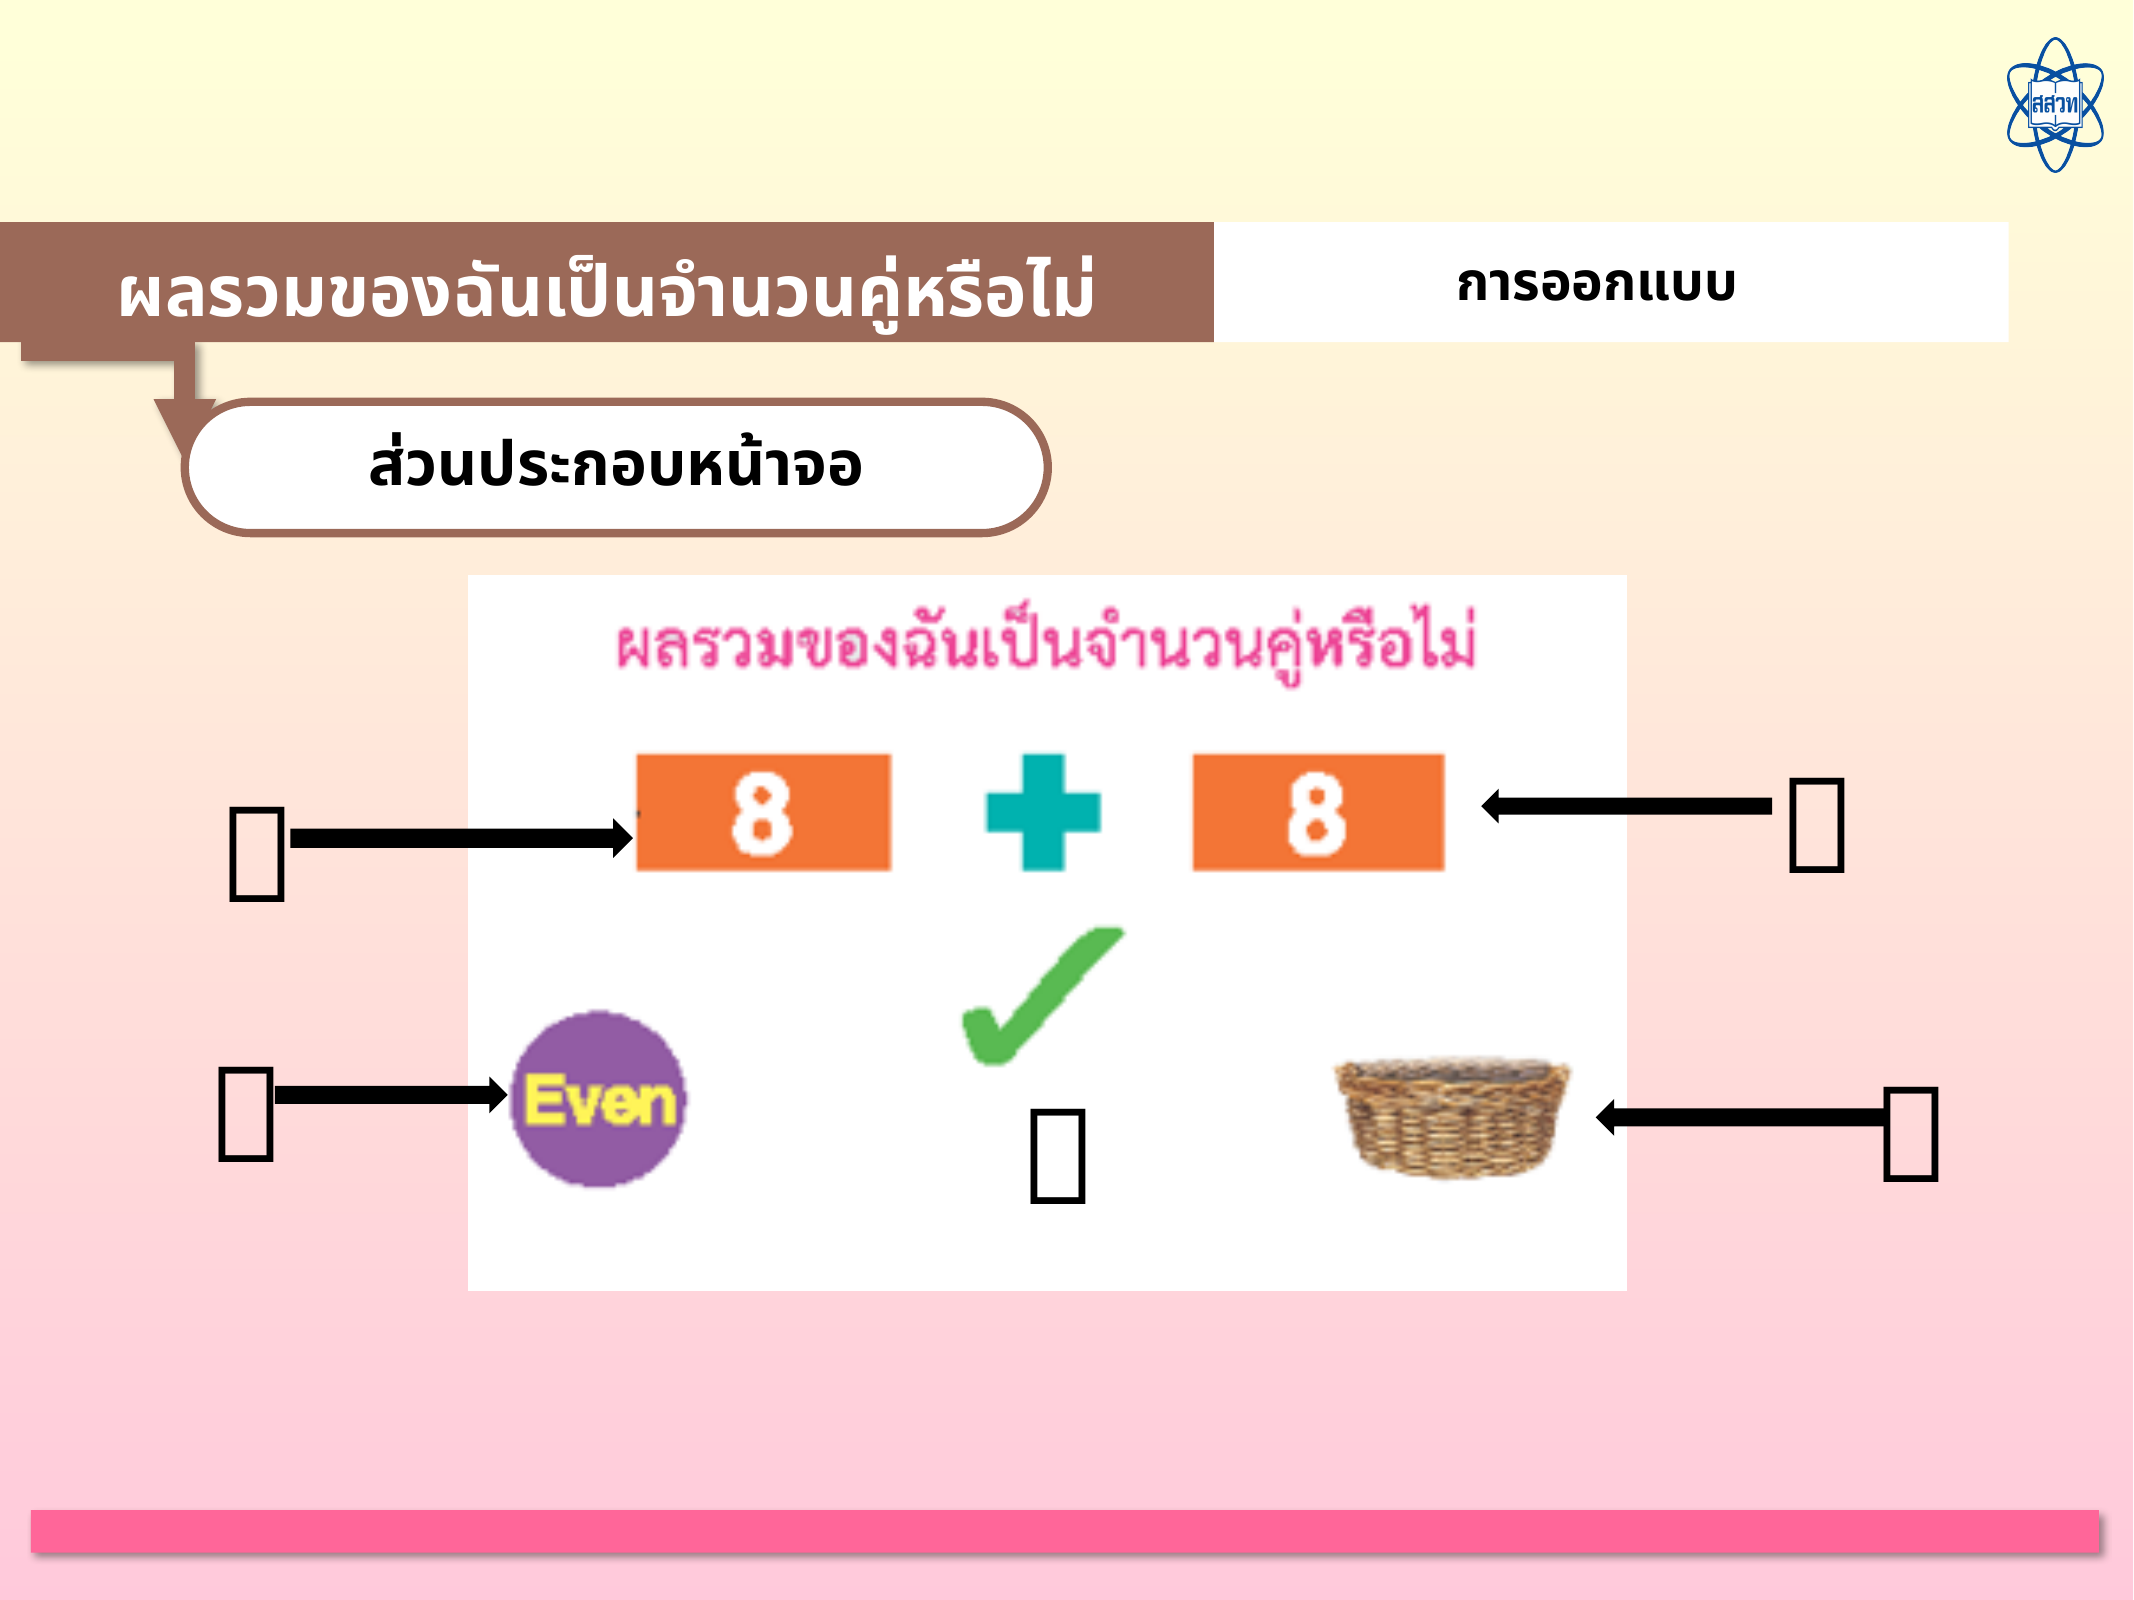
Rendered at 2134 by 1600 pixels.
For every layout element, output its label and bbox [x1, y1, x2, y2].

text_box [0, 343, 220, 428]
picture [468, 575, 1627, 1291]
text_box [1597, 1041, 1978, 1218]
text_box [1214, 222, 2009, 343]
text_box [184, 401, 1048, 534]
picture [2007, 37, 2104, 173]
text_box [171, 1021, 507, 1199]
text_box [181, 761, 632, 939]
text_box [1482, 732, 1893, 910]
text_box [0, 222, 1214, 343]
